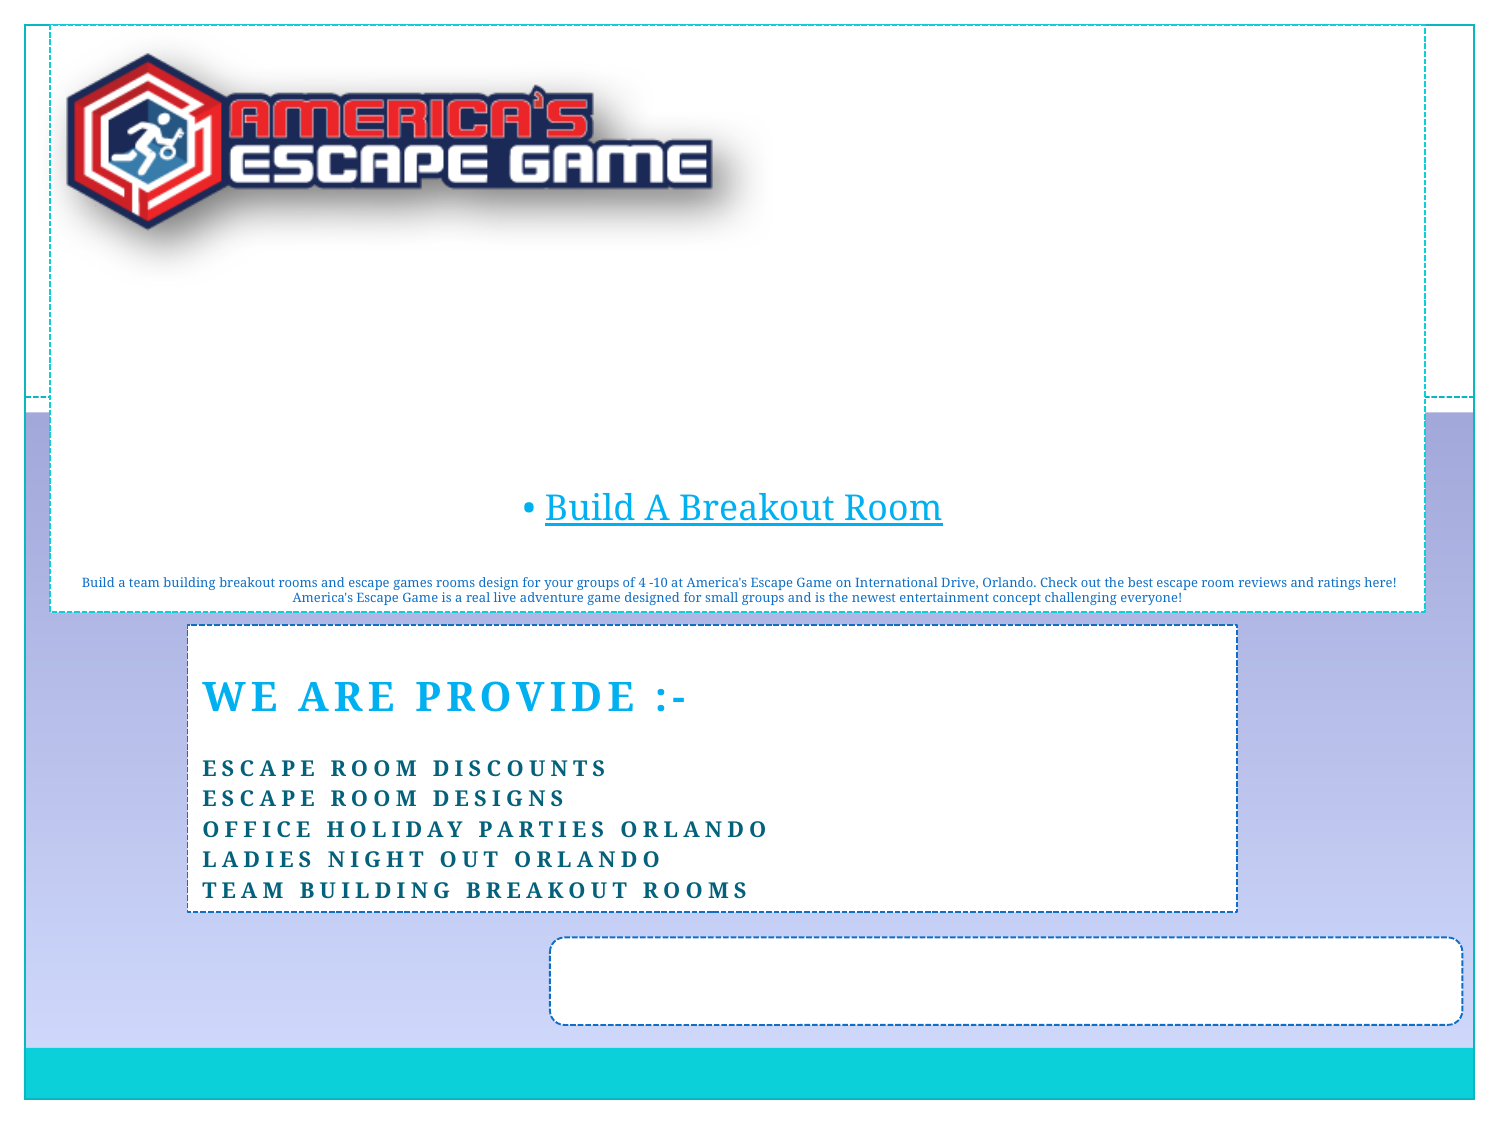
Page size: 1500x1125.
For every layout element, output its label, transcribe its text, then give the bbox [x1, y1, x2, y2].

picture [62, 49, 716, 232]
title • Build A Breakout Room Build a team building breakout rooms and escape games rooms design for your groups of 4 -10 at America's Escape Game on International Drive, Orlando. Check out the best escape room reviews and ratings here! America's Escape Game is a real live adventure game designed for small groups and is the newest entertainment concept challenging everyone! [49, 24, 1426, 613]
text_box Website: - http://americasescapegame.com [548, 936, 1464, 1026]
subtitle We Are provide :- Escape Room Discounts Escape Room Designs Office Holiday Parties Orlando Ladies Night Out Orlando Team Building Breakout Rooms [187, 624, 1238, 913]
